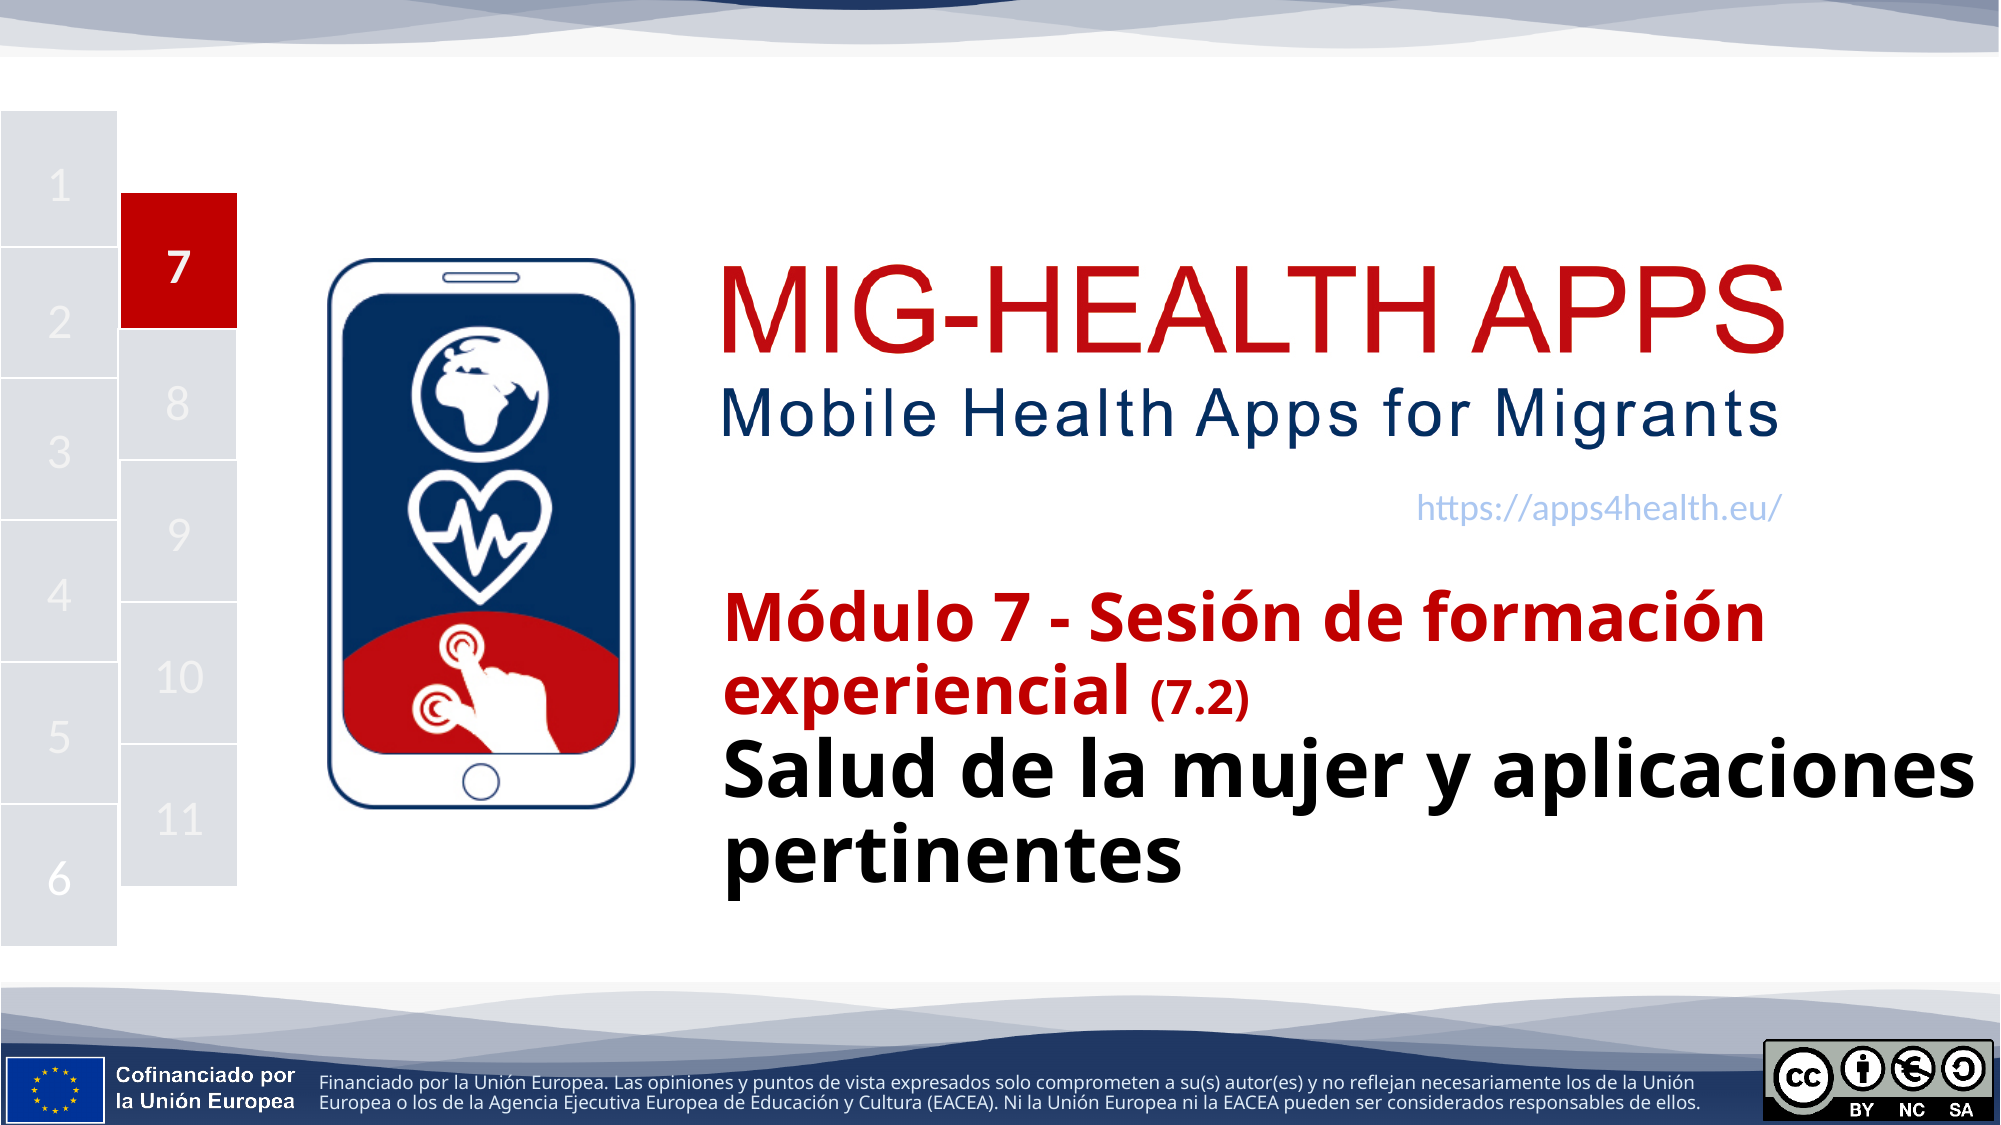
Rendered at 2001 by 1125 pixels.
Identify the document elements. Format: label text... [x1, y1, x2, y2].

text_box 4 [0, 519, 119, 661]
text_box 8 [117, 328, 238, 473]
text_box https://apps4health.eu/ [797, 475, 1798, 536]
text_box 10 [119, 601, 239, 743]
picture [1, 982, 2000, 1125]
text_box Módulo 7 - Sesión de formación experiencial (7.2) Salud de la mujer y aplicaciones pertinentes [707, 576, 1994, 908]
text_box 9 [118, 459, 239, 603]
text_box 11 [119, 743, 239, 888]
text_box 3 [0, 377, 118, 519]
text_box 7 [119, 191, 239, 336]
picture [706, 186, 1784, 528]
text_box 6 [0, 803, 120, 948]
text_box 2 [0, 246, 119, 377]
text_box 5 [0, 661, 119, 803]
text_box 1 [0, 109, 119, 246]
picture [327, 258, 636, 811]
picture [0, 0, 1999, 57]
